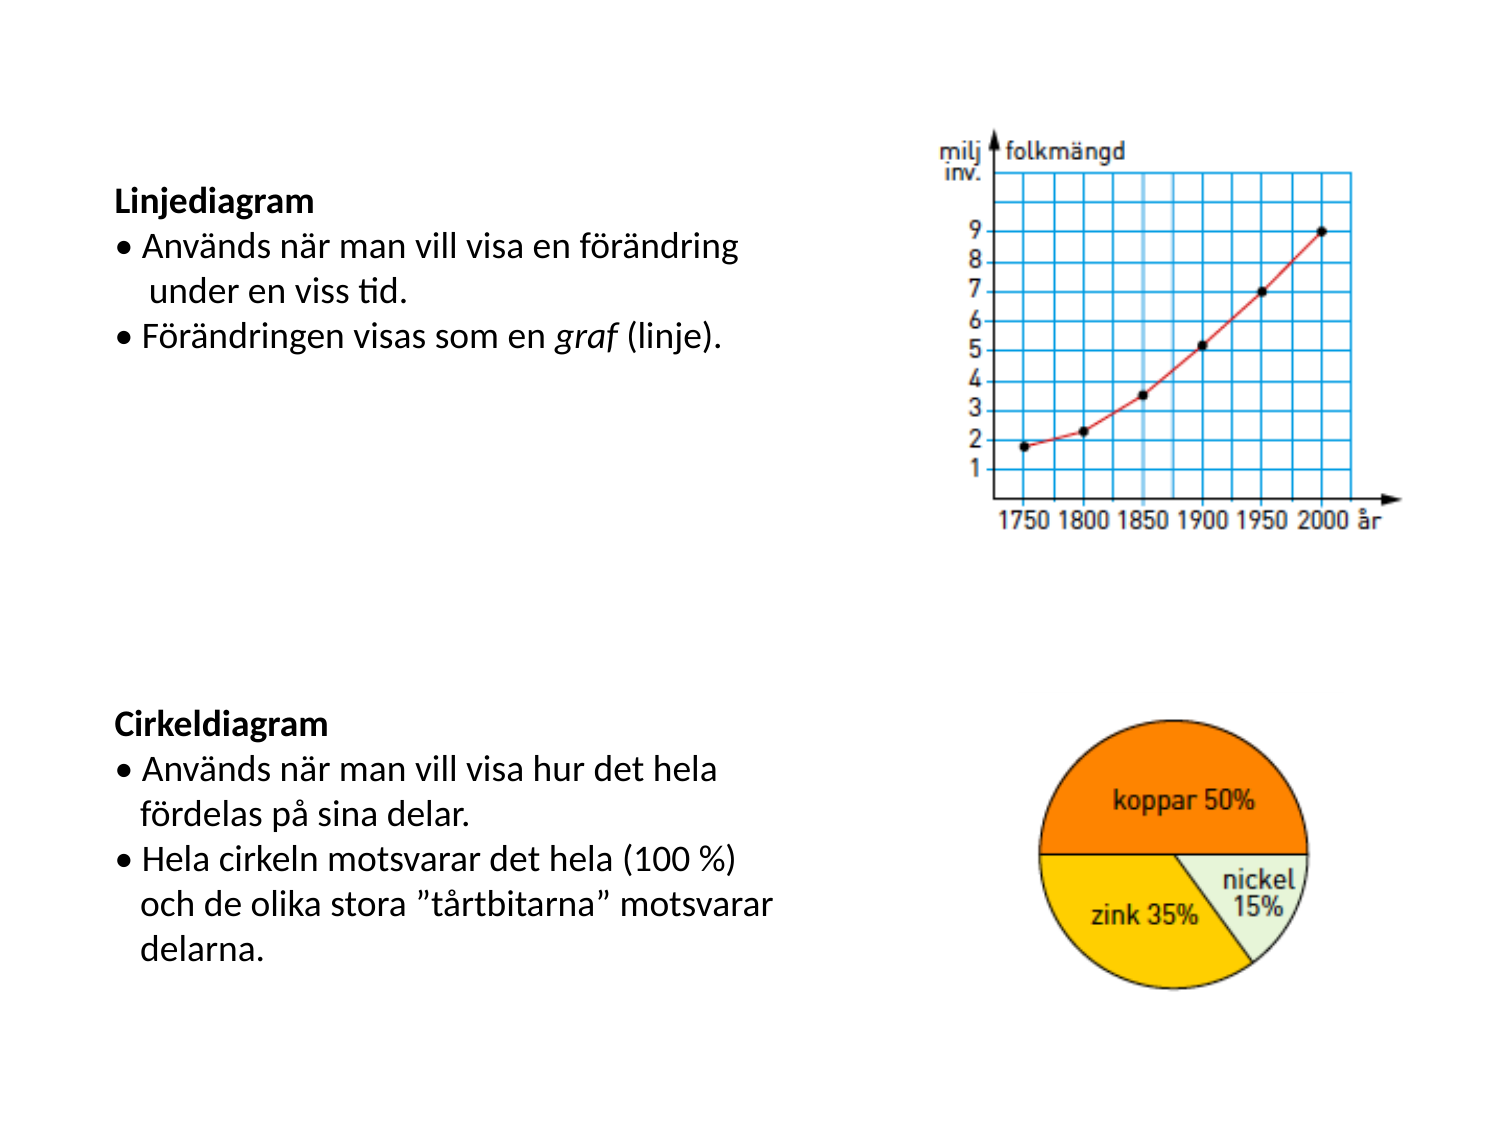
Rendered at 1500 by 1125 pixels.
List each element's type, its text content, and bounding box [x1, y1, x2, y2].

text_box Cirkeldiagram • Används när man vill visa hur det hela fördelas på sina delar. • Hela cirkeln motsvarar det hela (100 %) och de olika stora ”tårtbitarna” motsvarar delarna. [99, 691, 850, 977]
picture [935, 114, 1436, 563]
text_box Linjediagram • Används när man vill visa en förändring under en viss tid. • Förändringen visas som en graf (linje). [99, 168, 850, 364]
picture [1018, 691, 1344, 997]
